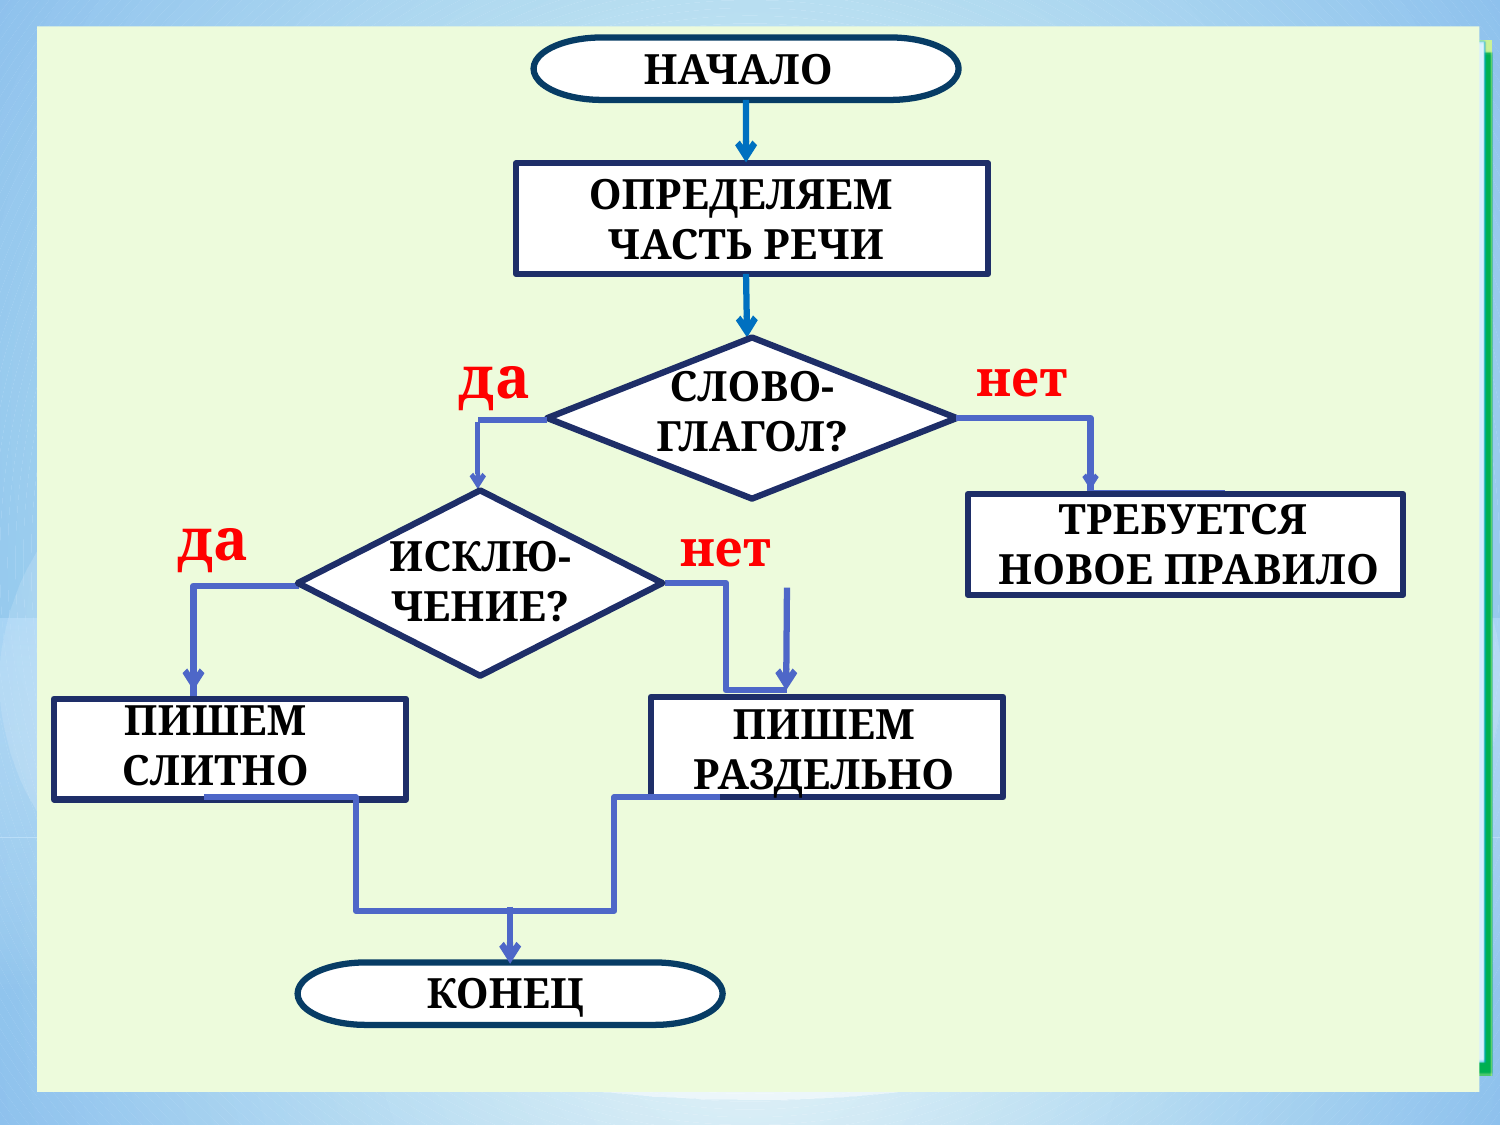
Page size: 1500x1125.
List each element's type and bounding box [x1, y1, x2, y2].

text_box [664, 582, 788, 691]
text_box [955, 417, 1090, 494]
text_box [36, 26, 1493, 1093]
text_box [1091, 417, 1226, 494]
text_box [203, 797, 509, 912]
text_box [511, 797, 721, 912]
text_box [87, 585, 300, 700]
